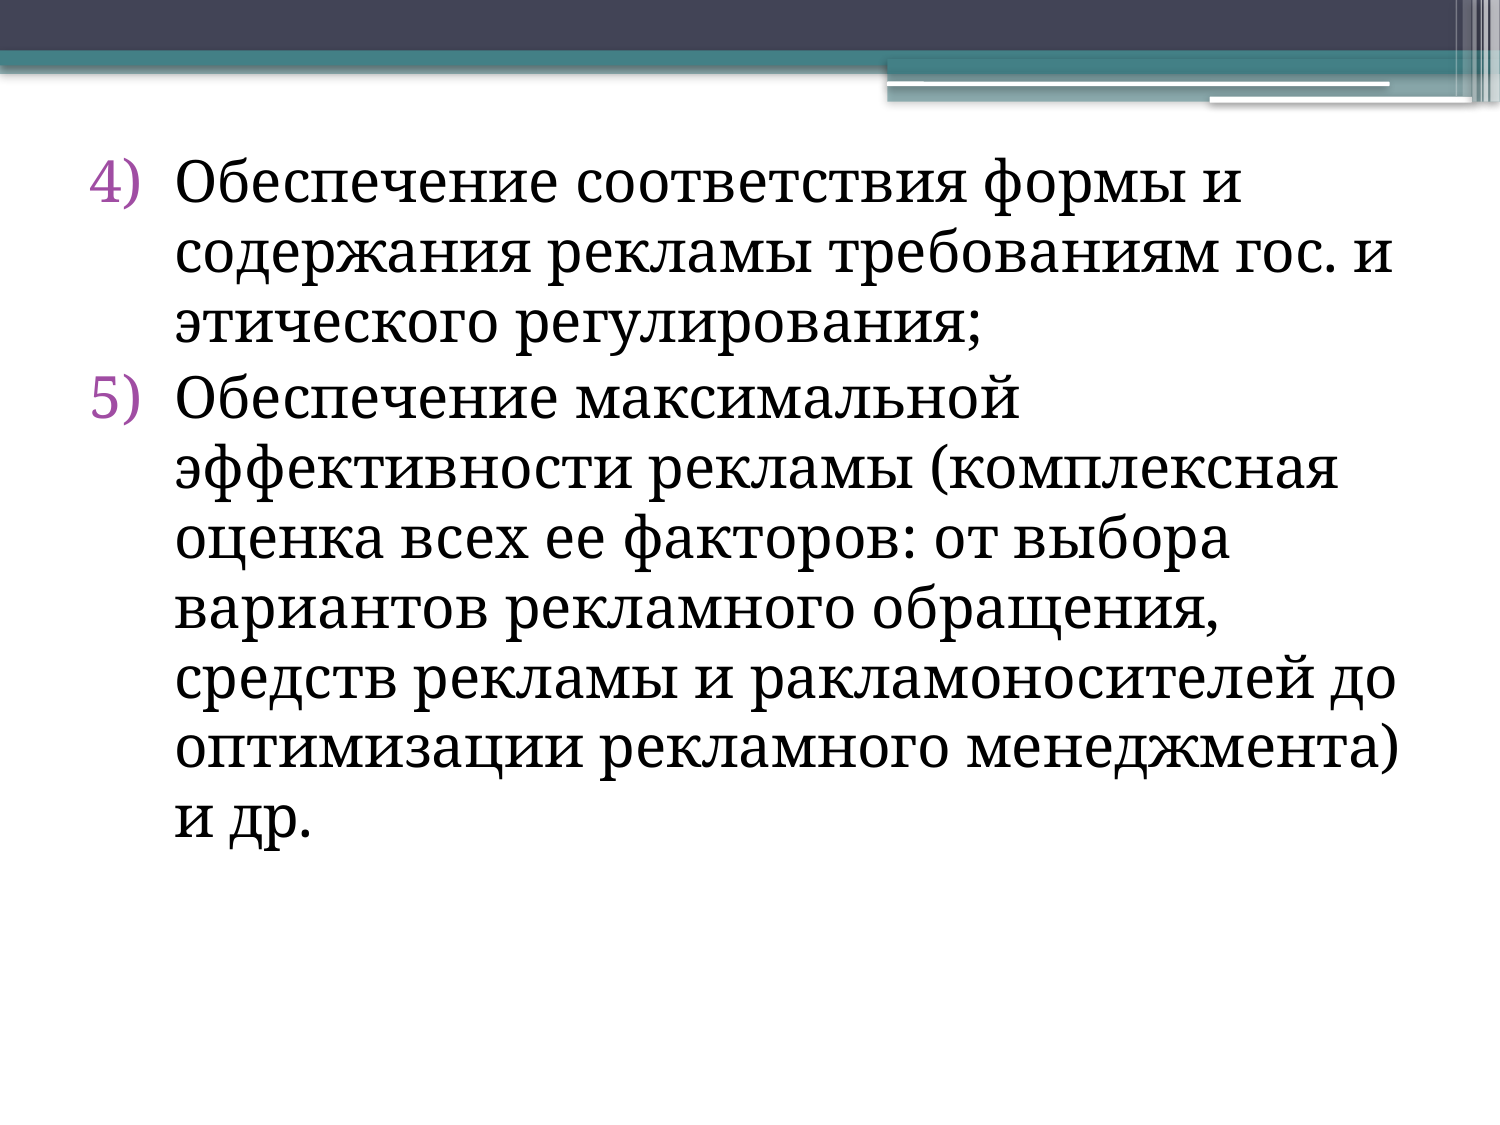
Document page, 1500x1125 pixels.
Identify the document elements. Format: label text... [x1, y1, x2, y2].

list Обеспечение соответствия формы и содержания рекламы требованиям гос. и этического регулирования; Обеспечение максимальной эффективности рекламы (комплексная оценка всех ее факторов: от выбора вариантов рекламного обращения, средств рекламы и ракламоносителей до оптимизации рекламного менеджмента) и др. [75, 137, 1425, 1005]
